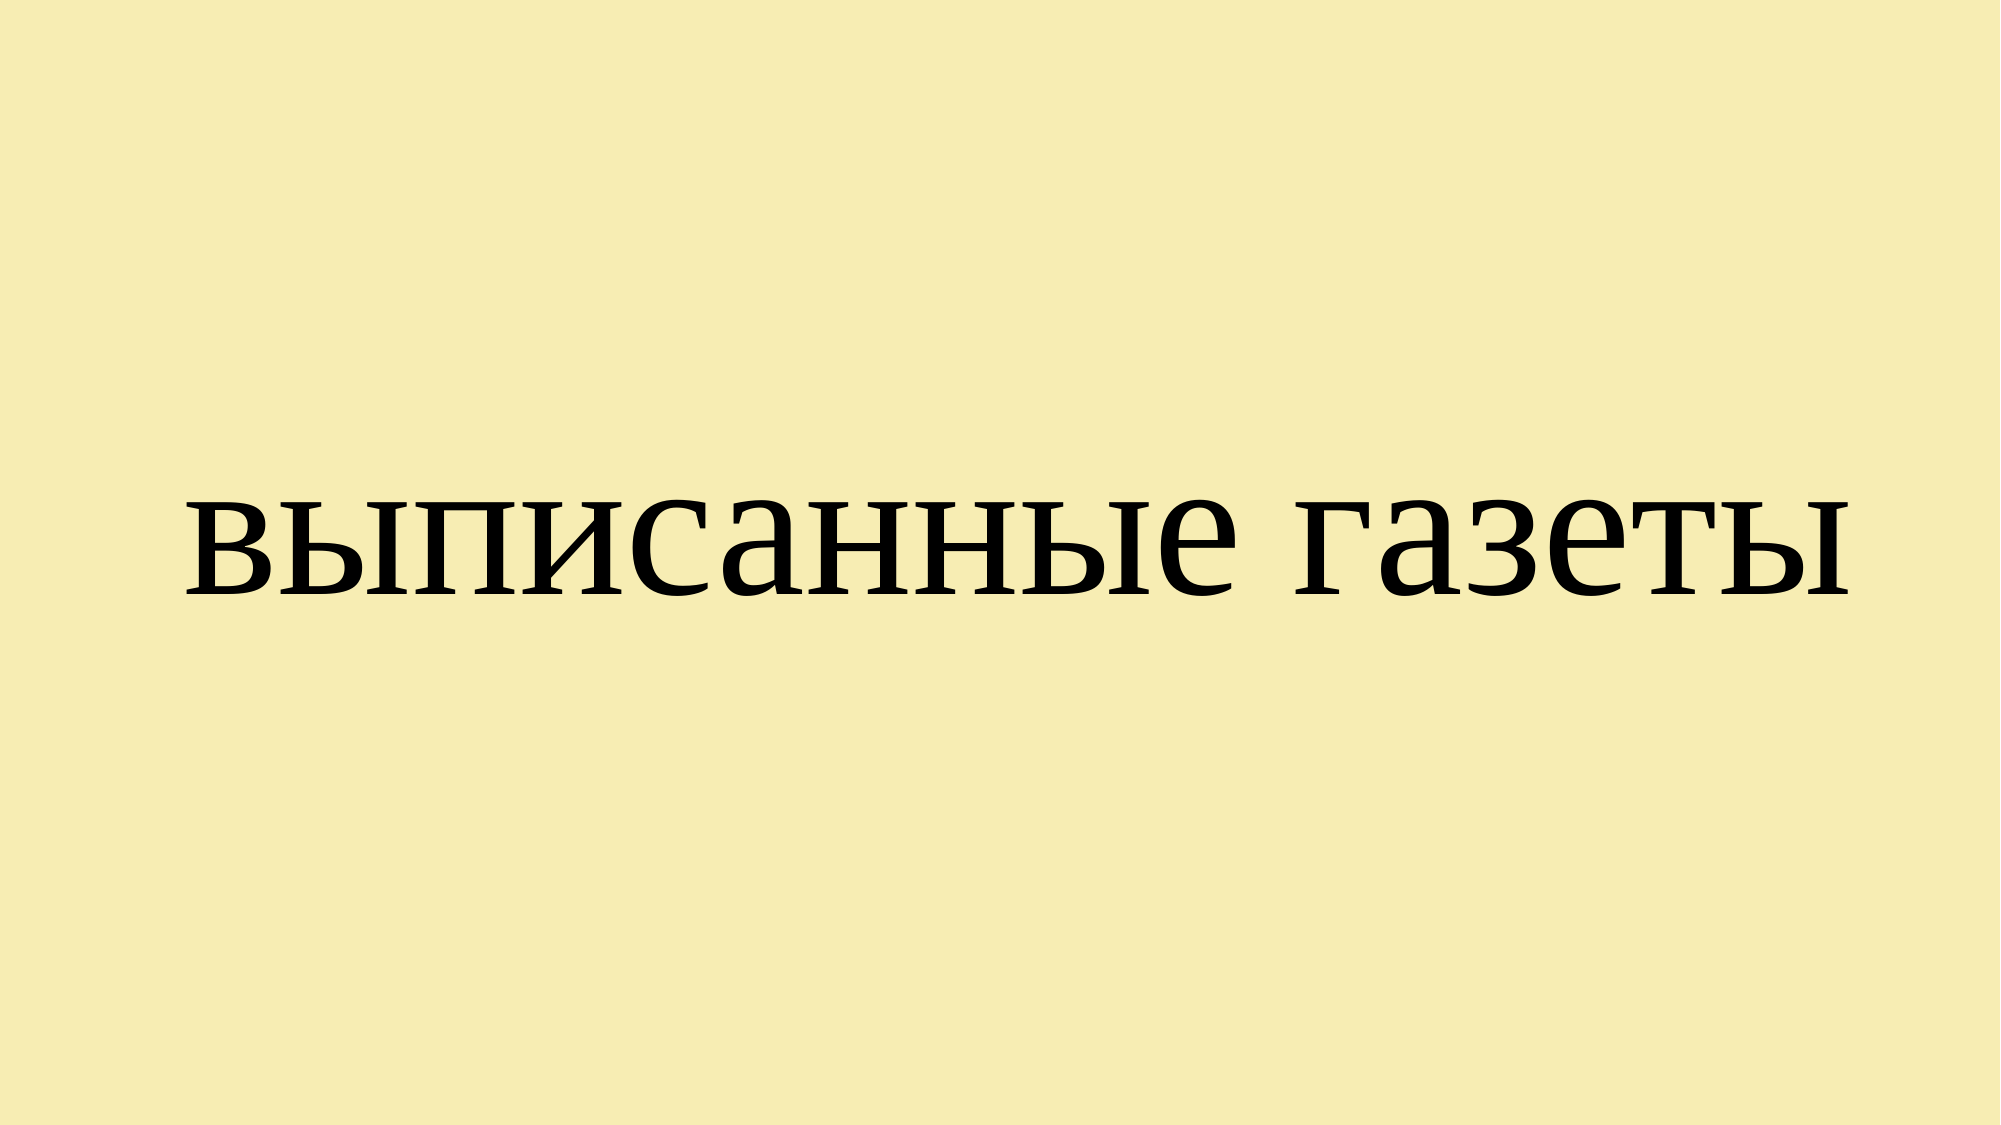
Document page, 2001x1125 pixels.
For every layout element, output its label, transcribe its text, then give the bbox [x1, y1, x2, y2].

text_box выписанные газеты [168, 387, 1870, 642]
